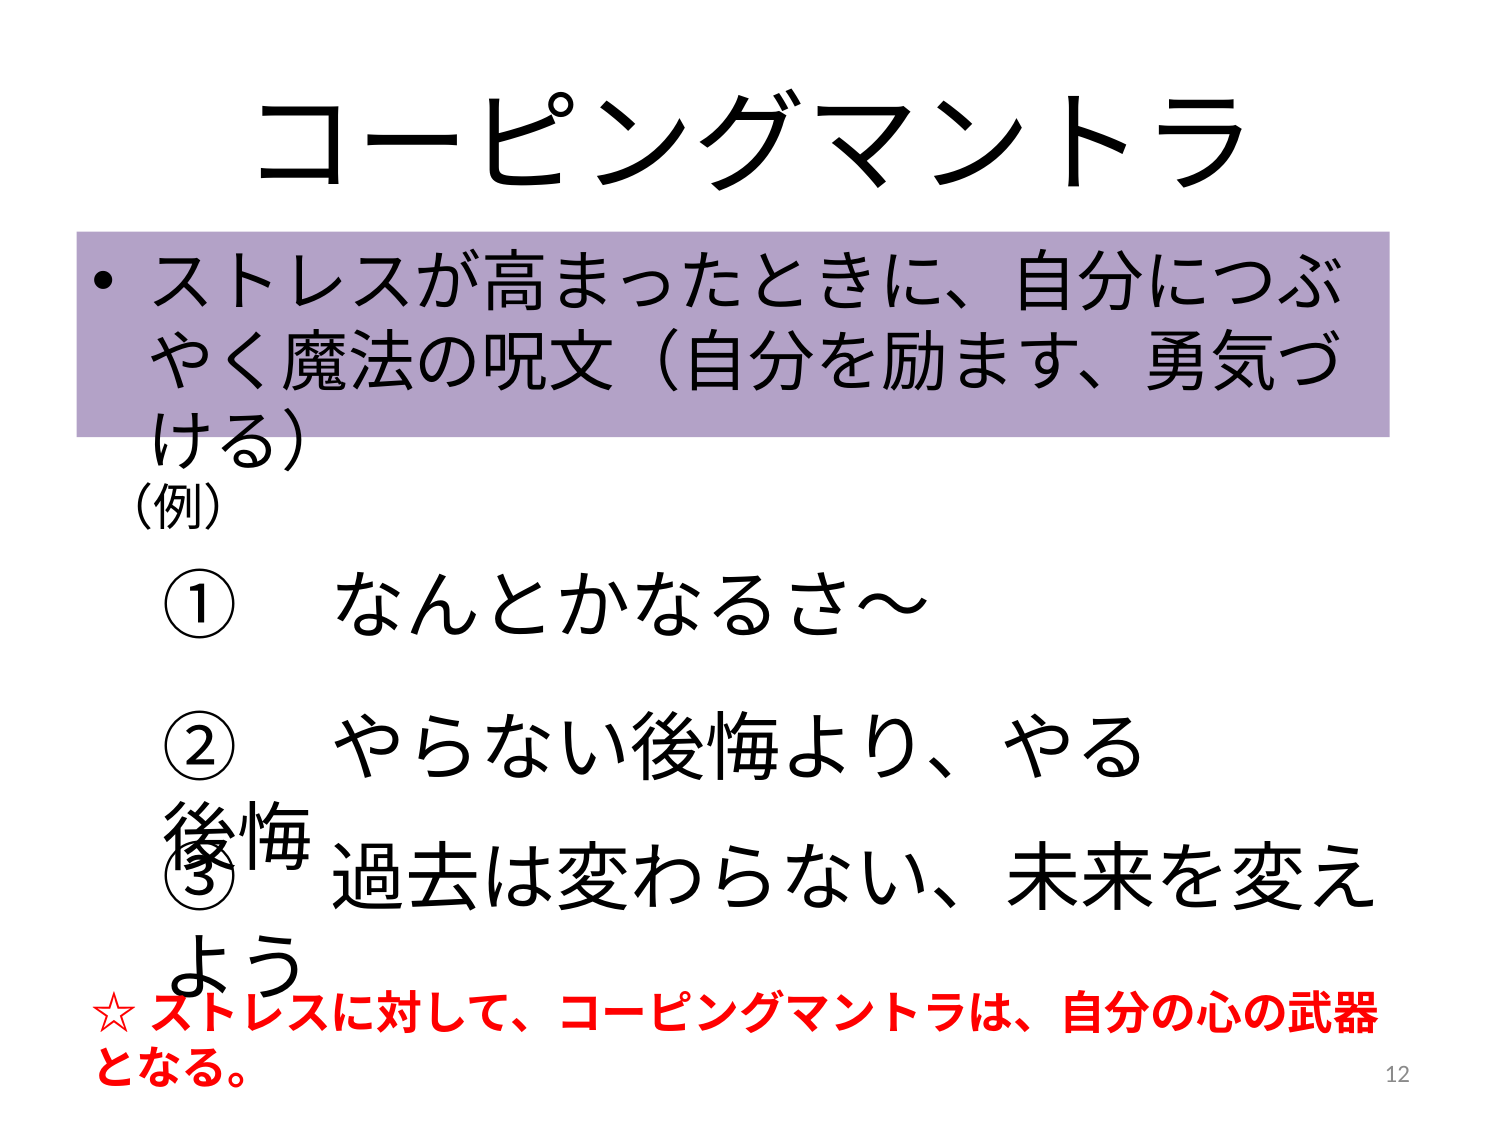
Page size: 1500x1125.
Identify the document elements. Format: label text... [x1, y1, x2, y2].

text_box ② やらない後悔より、やる後悔 [147, 692, 1229, 888]
text_box （例） [88, 467, 290, 543]
list ストレスが高まったときに、自分につぶやく魔法の呪文（自分を励ます、勇気づける） [76, 231, 1390, 438]
slide_number 12 [1074, 1042, 1425, 1103]
text_box ① なんとかなるさ～ [147, 550, 1376, 656]
text_box ③ 過去は変わらない、未来を変えよう [147, 822, 1435, 1017]
text_box ☆ストレスに対して、コーピングマントラは、自分の心の武器となる。 [76, 975, 1424, 1101]
title コーピングマントラ [75, 45, 1425, 233]
